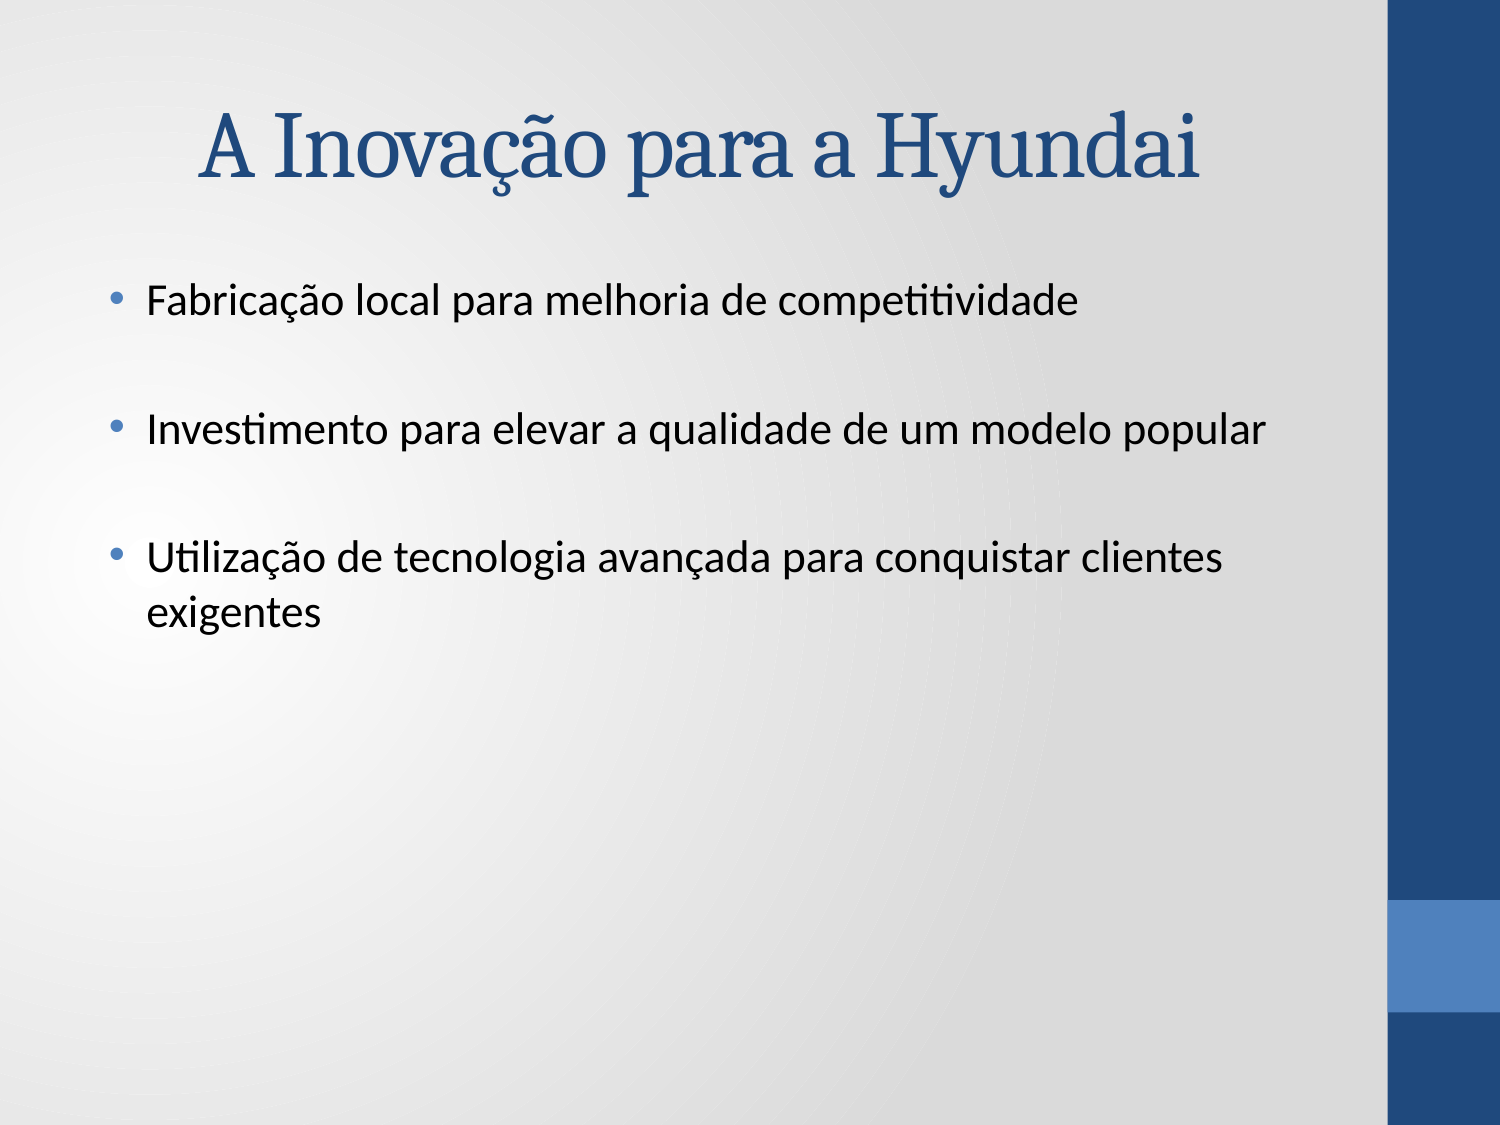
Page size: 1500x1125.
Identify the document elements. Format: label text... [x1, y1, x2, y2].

title A Inovação para a Hyundai [75, 45, 1325, 233]
list Fabricação local para melhoria de competitividade Investimento para elevar a qualidade de um modelo popular Utilização de tecnologia avançada para conquistar clientes exigentes [75, 262, 1325, 1050]
